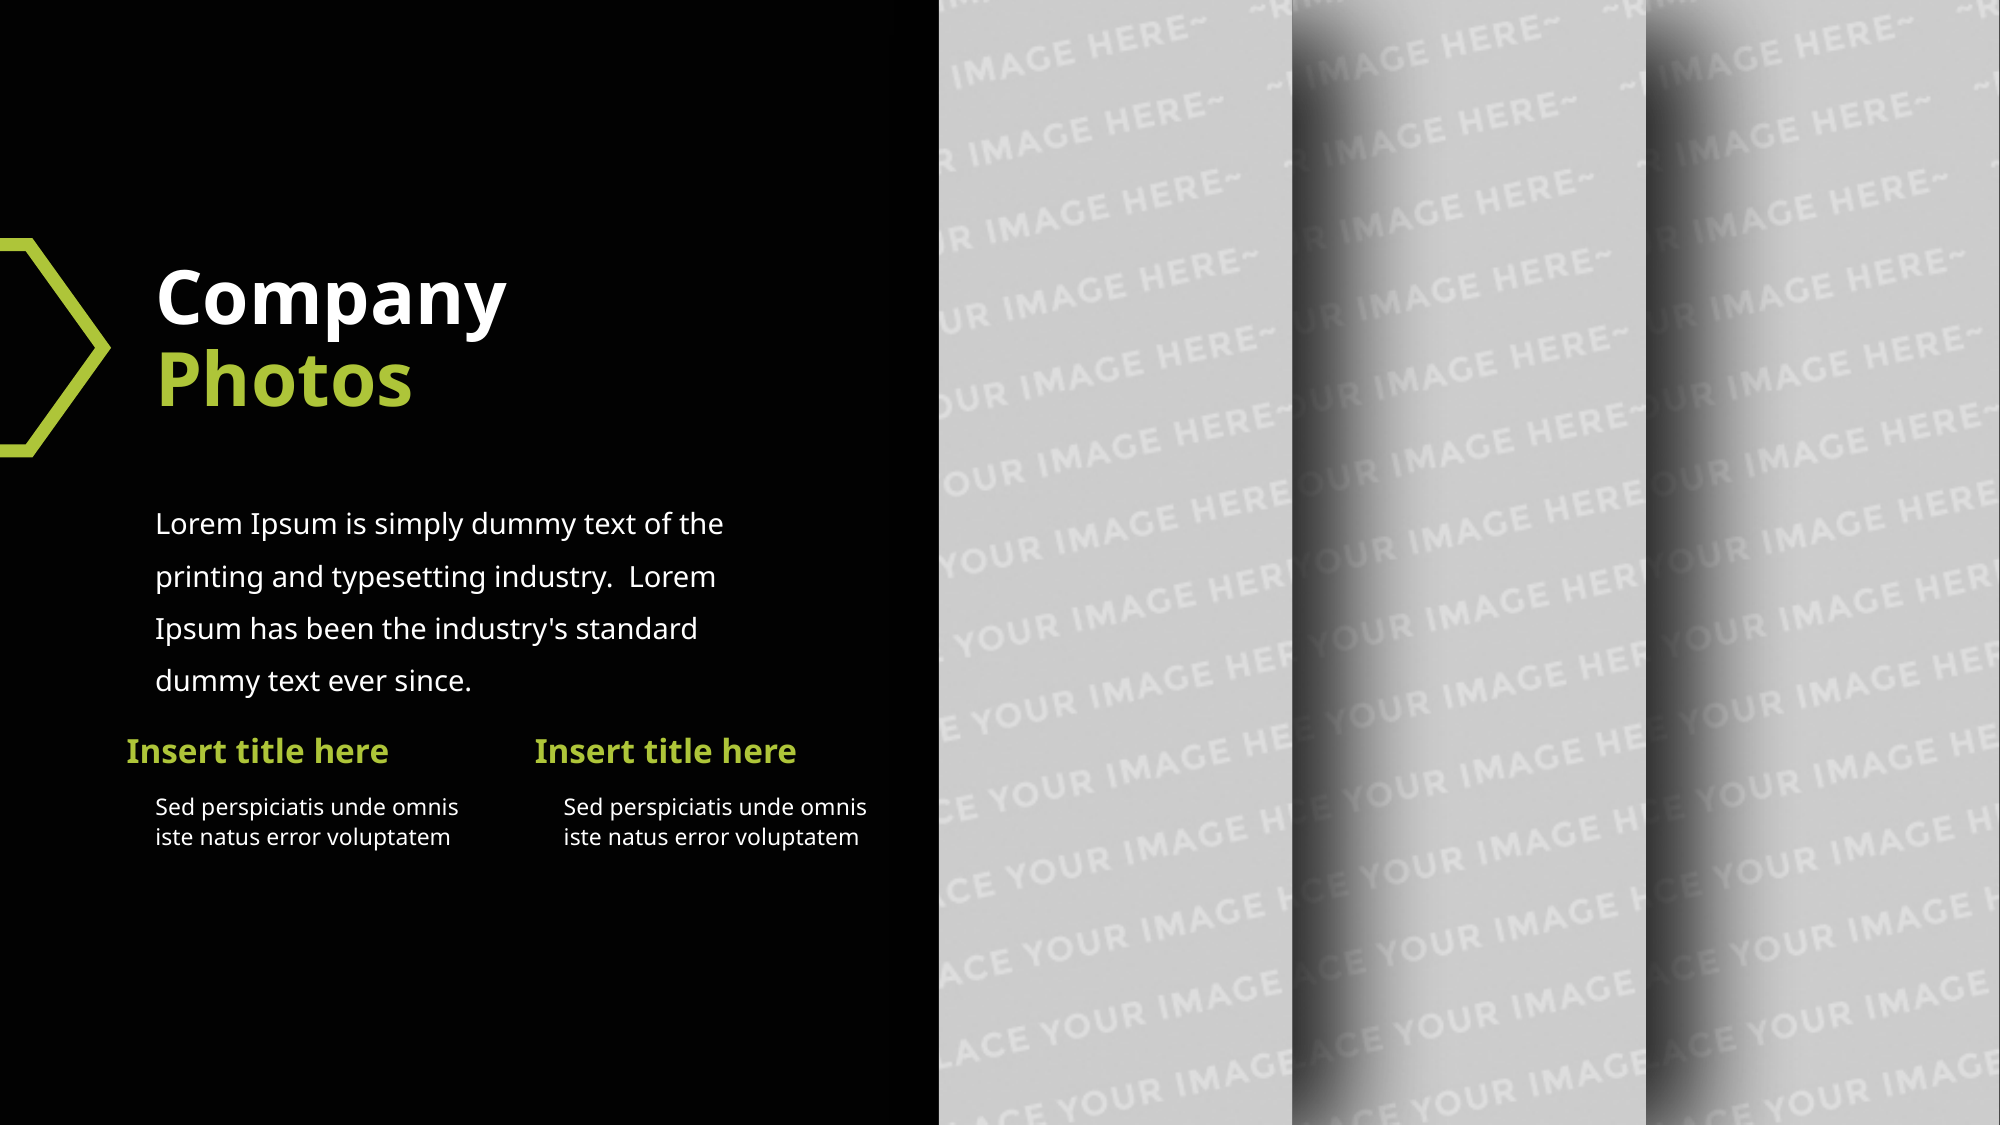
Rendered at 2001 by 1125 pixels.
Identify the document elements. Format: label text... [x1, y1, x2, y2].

picture [938, 0, 2000, 1125]
text_box Insert title here [520, 722, 813, 778]
text_box Lorem Ipsum is simply dummy text of the printing and typesetting industry. Lorem Ipsum has been the industry's standard dummy text ever since. [140, 480, 810, 706]
text_box [0, 243, 105, 452]
text_box Insert title here [111, 722, 405, 778]
text_box Sed perspiciatis unde omnis iste natus error voluptatem [548, 781, 896, 857]
text_box Company Photos [140, 252, 647, 408]
text_box Sed perspiciatis unde omnis iste natus error voluptatem [140, 781, 488, 857]
